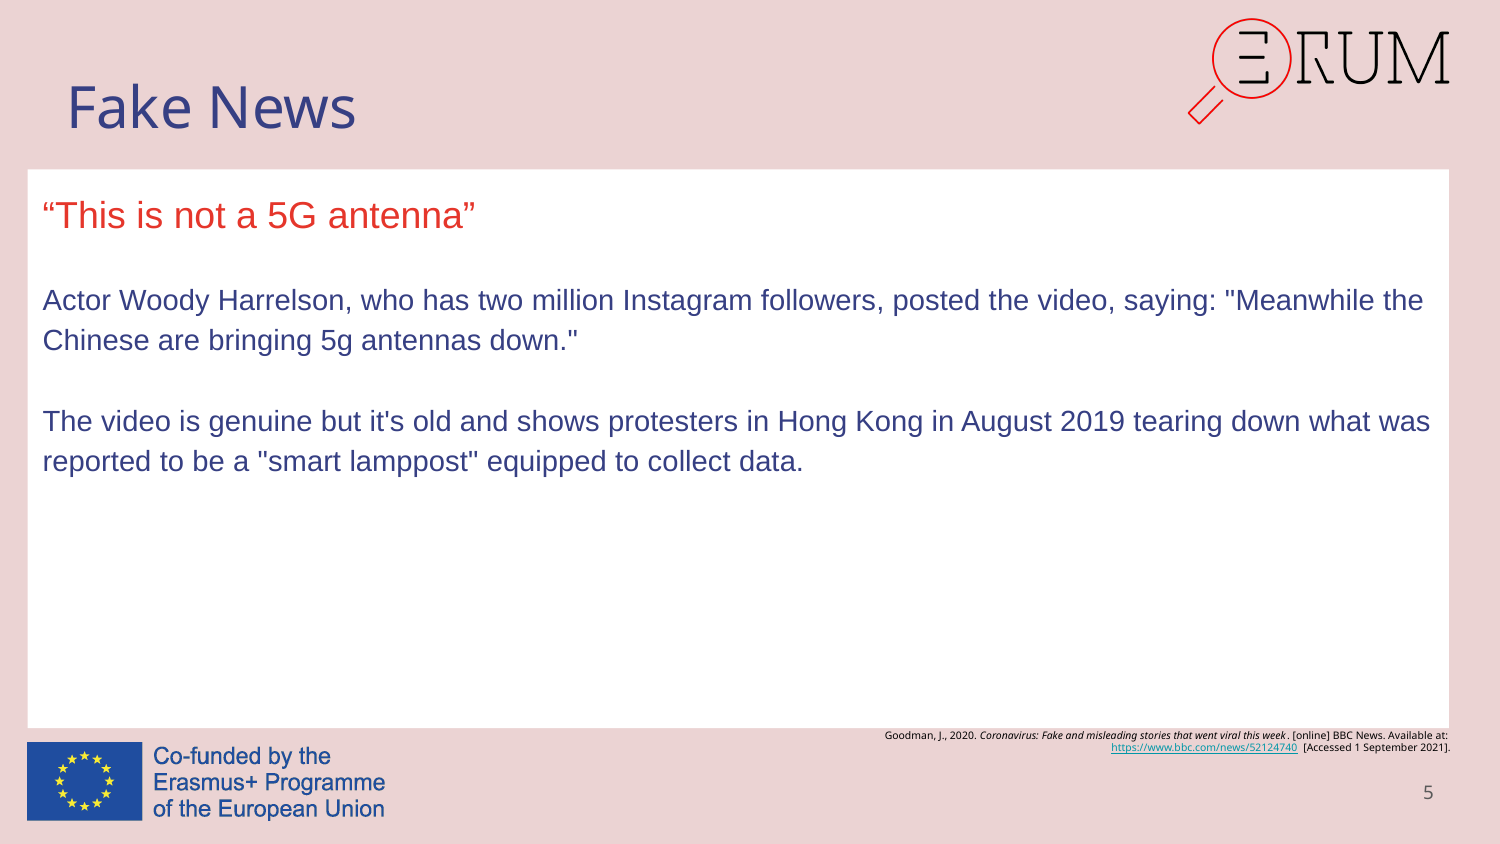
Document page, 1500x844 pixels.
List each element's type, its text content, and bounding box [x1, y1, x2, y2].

slide_number 5 [1358, 770, 1449, 826]
picture [27, 742, 385, 821]
text_box Goodman, J., 2020. Coronavirus: Fake and misleading stories that went viral this week. [online] BBC News. Available at: https://www.bbc.com/news/52124740 [Accessed 1 September 2021]. [800, 715, 1467, 770]
title Fake News [51, 55, 1168, 150]
picture [1136, 0, 1500, 137]
list “This is not a 5G antenna” Actor Woody Harrelson, who has two million Instagram followers, posted the video, saying: "Meanwhile the Chinese are bringing 5g antennas down." The video is genuine but it's old and shows protesters in Hong Kong in August 2019 tearing down what was reported to be a "smart lamppost" equipped to collect data. [27, 169, 1449, 729]
